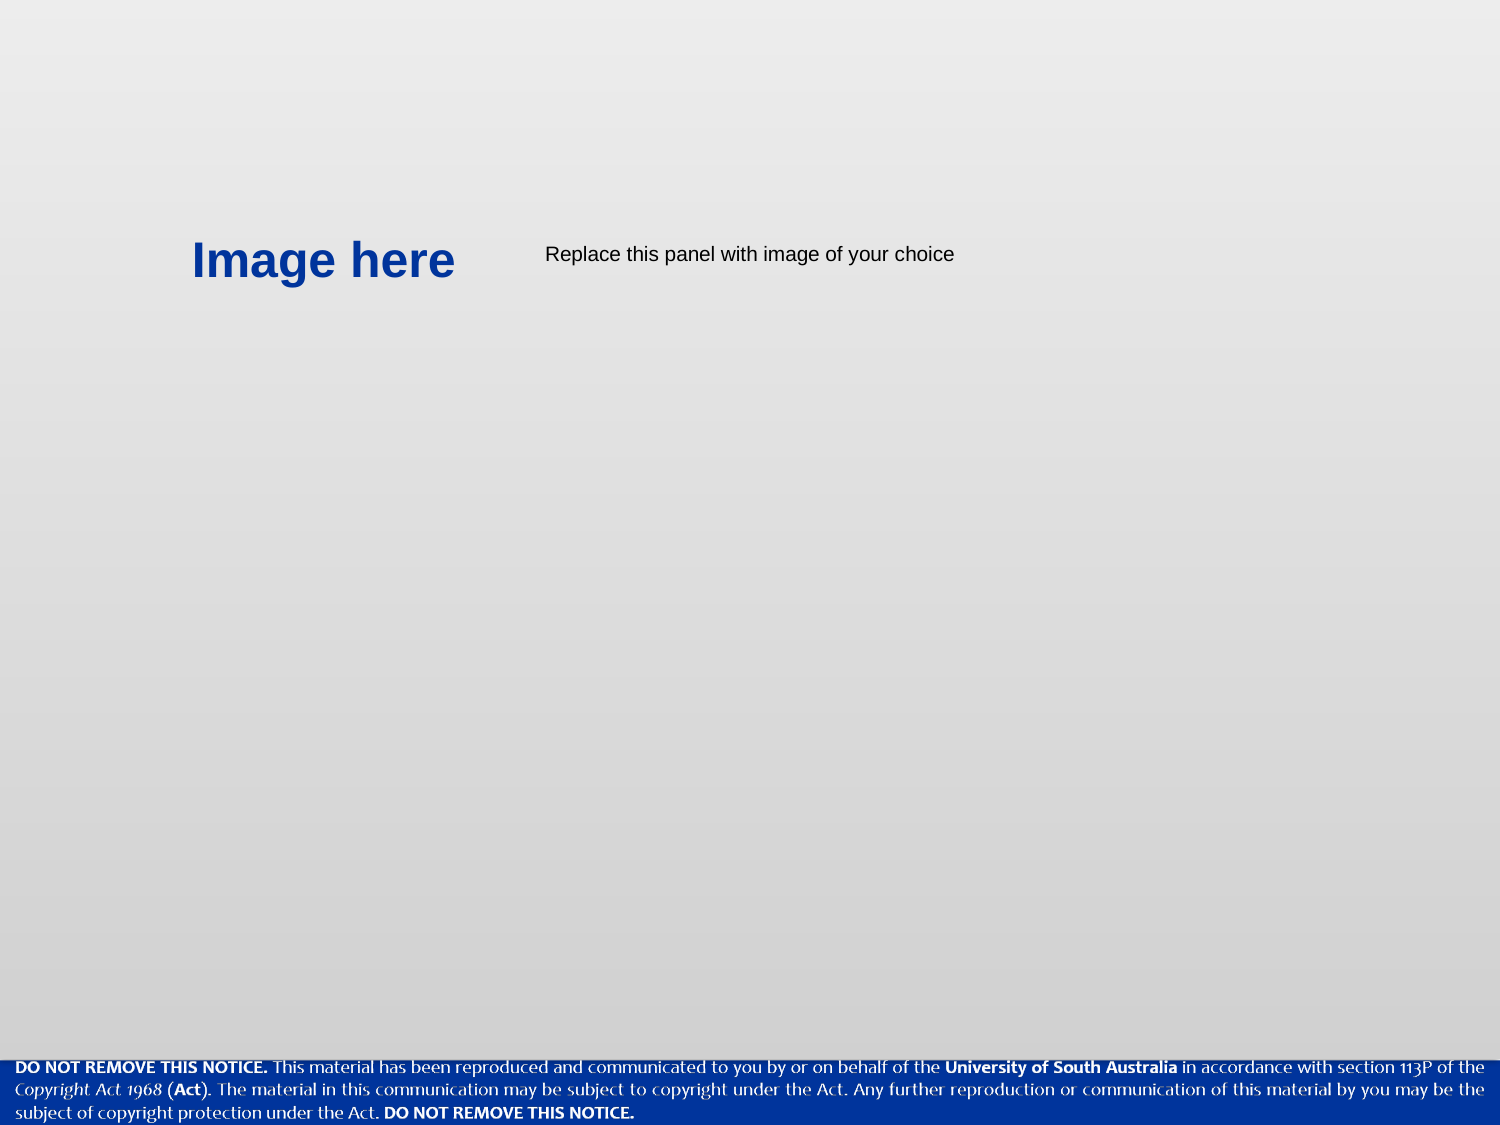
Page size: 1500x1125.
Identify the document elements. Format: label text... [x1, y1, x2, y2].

text_box Image here [177, 219, 1132, 355]
picture [0, 1048, 1500, 1125]
text_box Replace this panel with image of your choice [0, 0, 1500, 1047]
